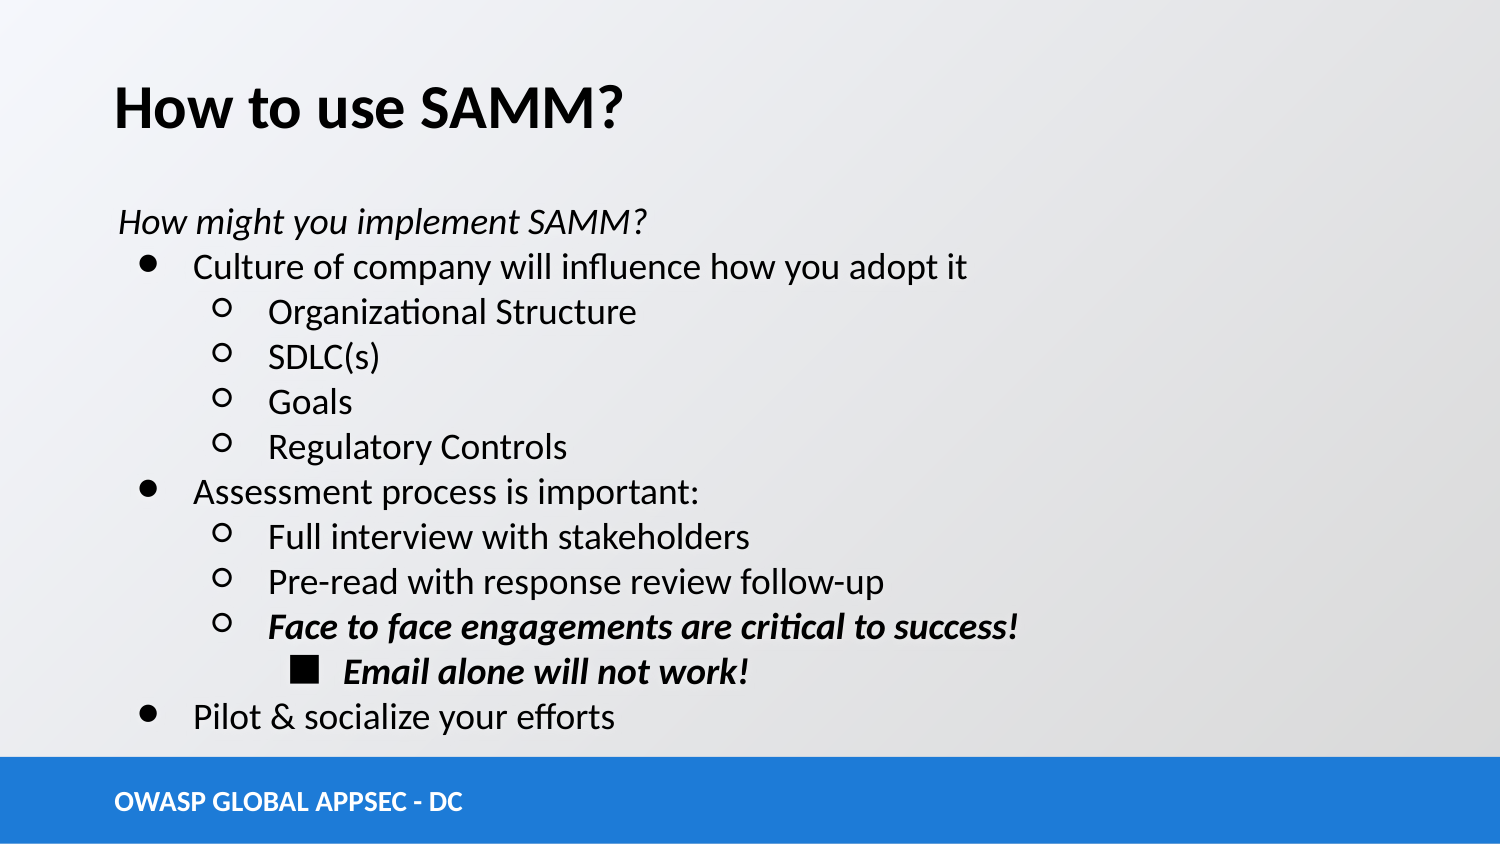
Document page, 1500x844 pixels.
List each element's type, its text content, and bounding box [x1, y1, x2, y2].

text_box How might you implement SAMM? Culture of company will influence how you adopt it Organizational Structure SDLC(s) Goals Regulatory Controls Assessment process is important: Full interview with stakeholders Pre-read with response review follow-up Face to face engagements are critical to success! Email alone will not work! Pilot & socialize your efforts [103, 189, 1180, 744]
title How to use SAMM? [103, 26, 1397, 190]
table_cell Requirements Driven Testing [103, 186, 1182, 190]
